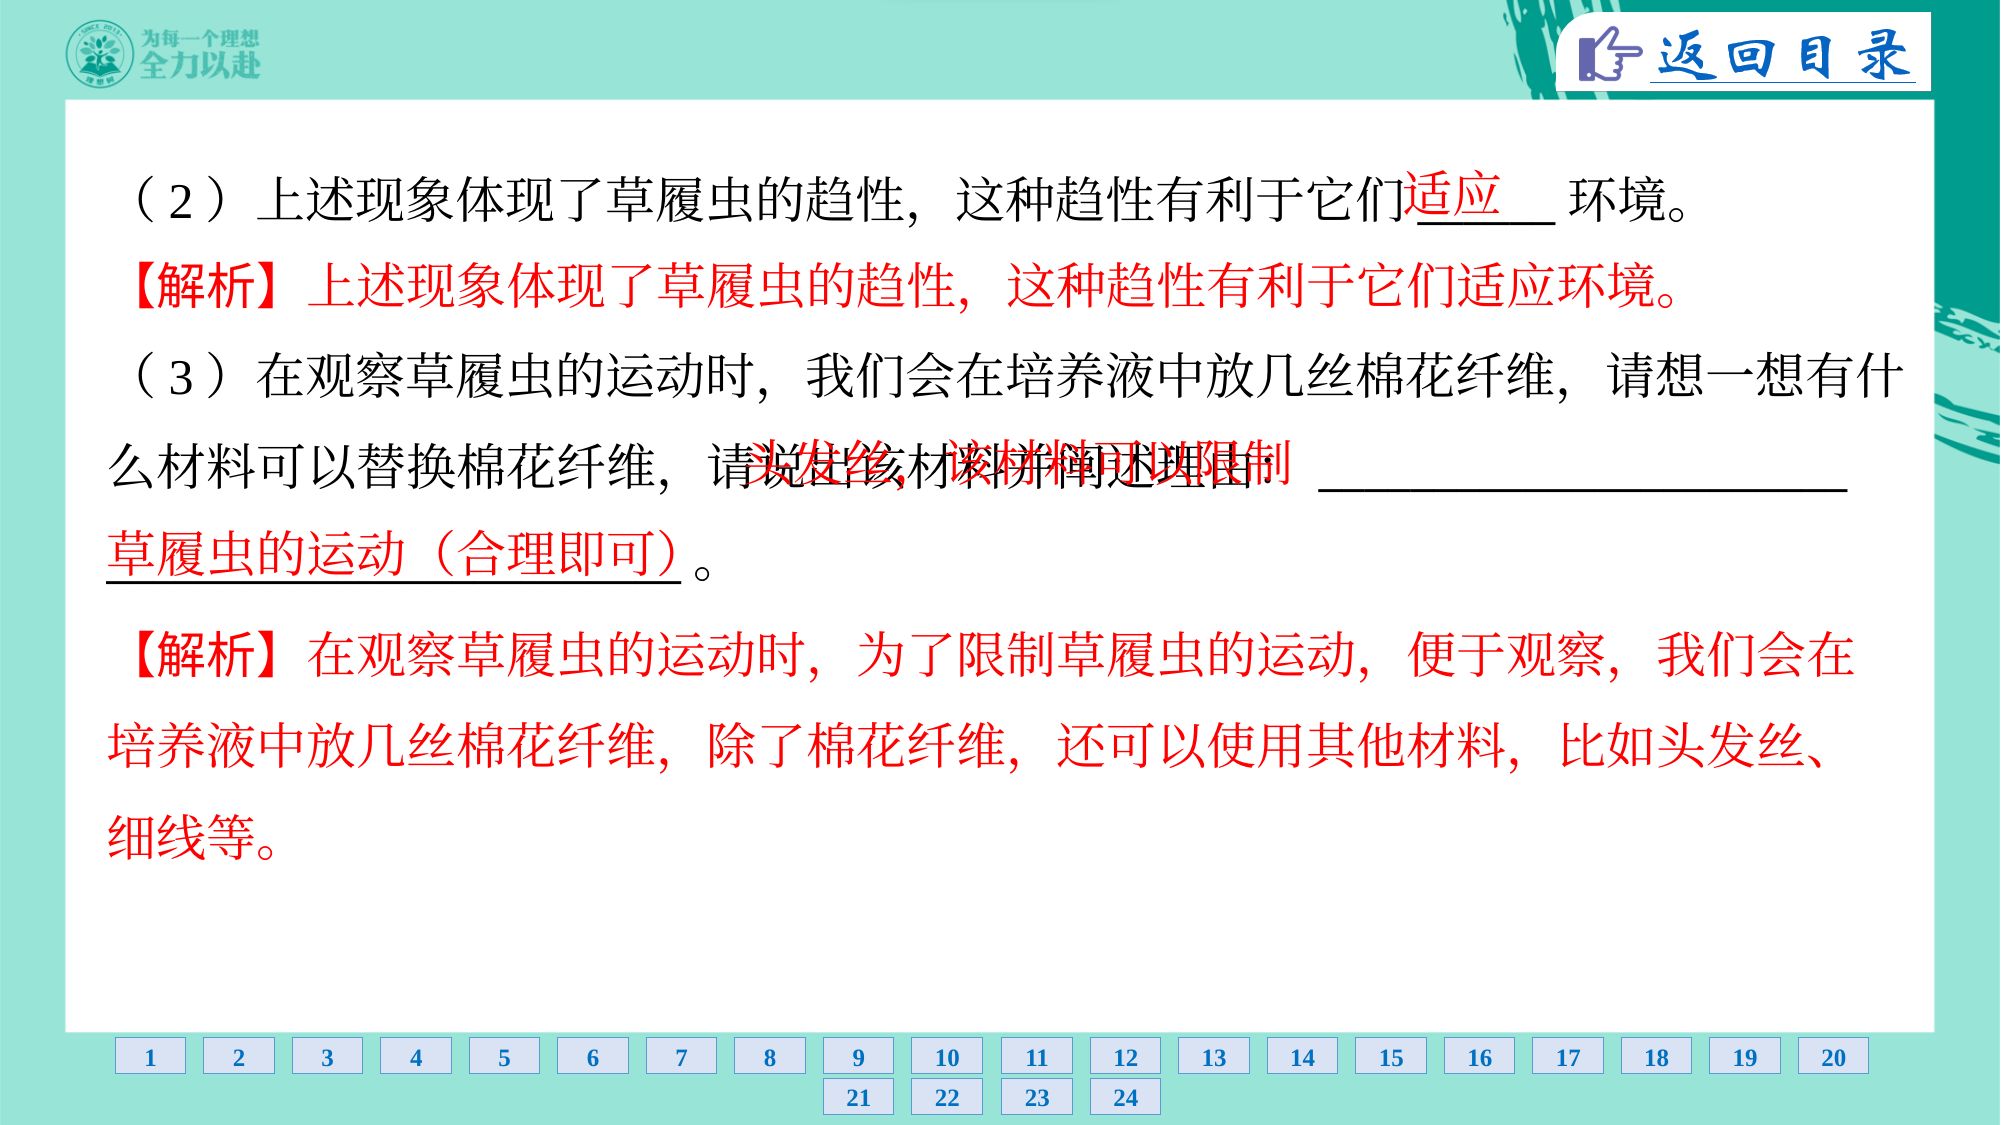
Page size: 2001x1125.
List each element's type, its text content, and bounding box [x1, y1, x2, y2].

text_box 适应 [1384, 134, 1521, 223]
picture [0, 0, 2000, 1125]
text_box 头发丝，该材料可以限制 草履虫的运动（合理即可） [106, 399, 1894, 583]
text_box 【解析】在观察草履虫的运动时，为了限制草履虫的运动，便于观察，我们会在 培养液中放几丝棉花纤维，除了棉花纤维，还可以使用其他材料，比如头发丝、 细线等。 [106, 591, 1895, 867]
text_box （2）上述现象体现了草履虫的趋性，这种趋性有利于它们______环境。 [106, 140, 1895, 226]
text_box （3）在观察草履虫的运动时，我们会在培养液中放几丝棉花纤维，请想一想有什 么材料可以替换棉花纤维，请说出该材料并阐述理由：_______________________ _________________________。 [106, 312, 1895, 588]
text_box 【解析】上述现象体现了草履虫的趋性，这种趋性有利于它们适应环境。 [106, 226, 1895, 312]
